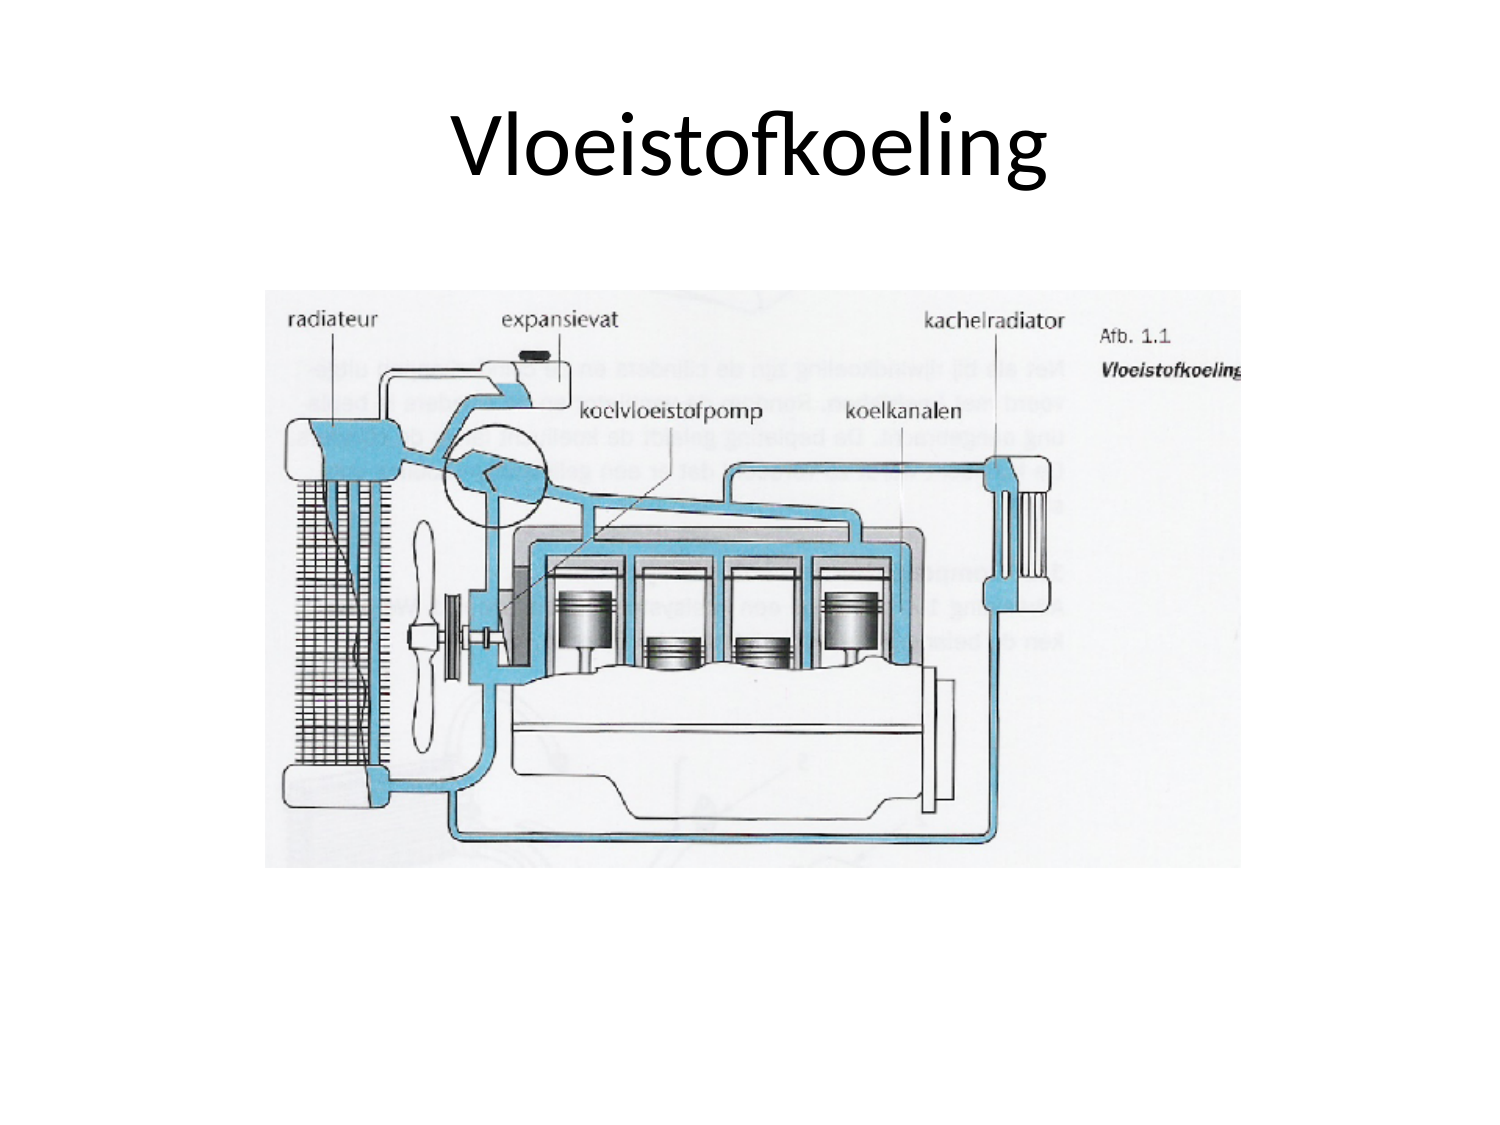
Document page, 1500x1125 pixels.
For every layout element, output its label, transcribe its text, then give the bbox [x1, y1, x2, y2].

title Vloeistofkoeling [75, 45, 1425, 233]
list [265, 290, 1241, 868]
